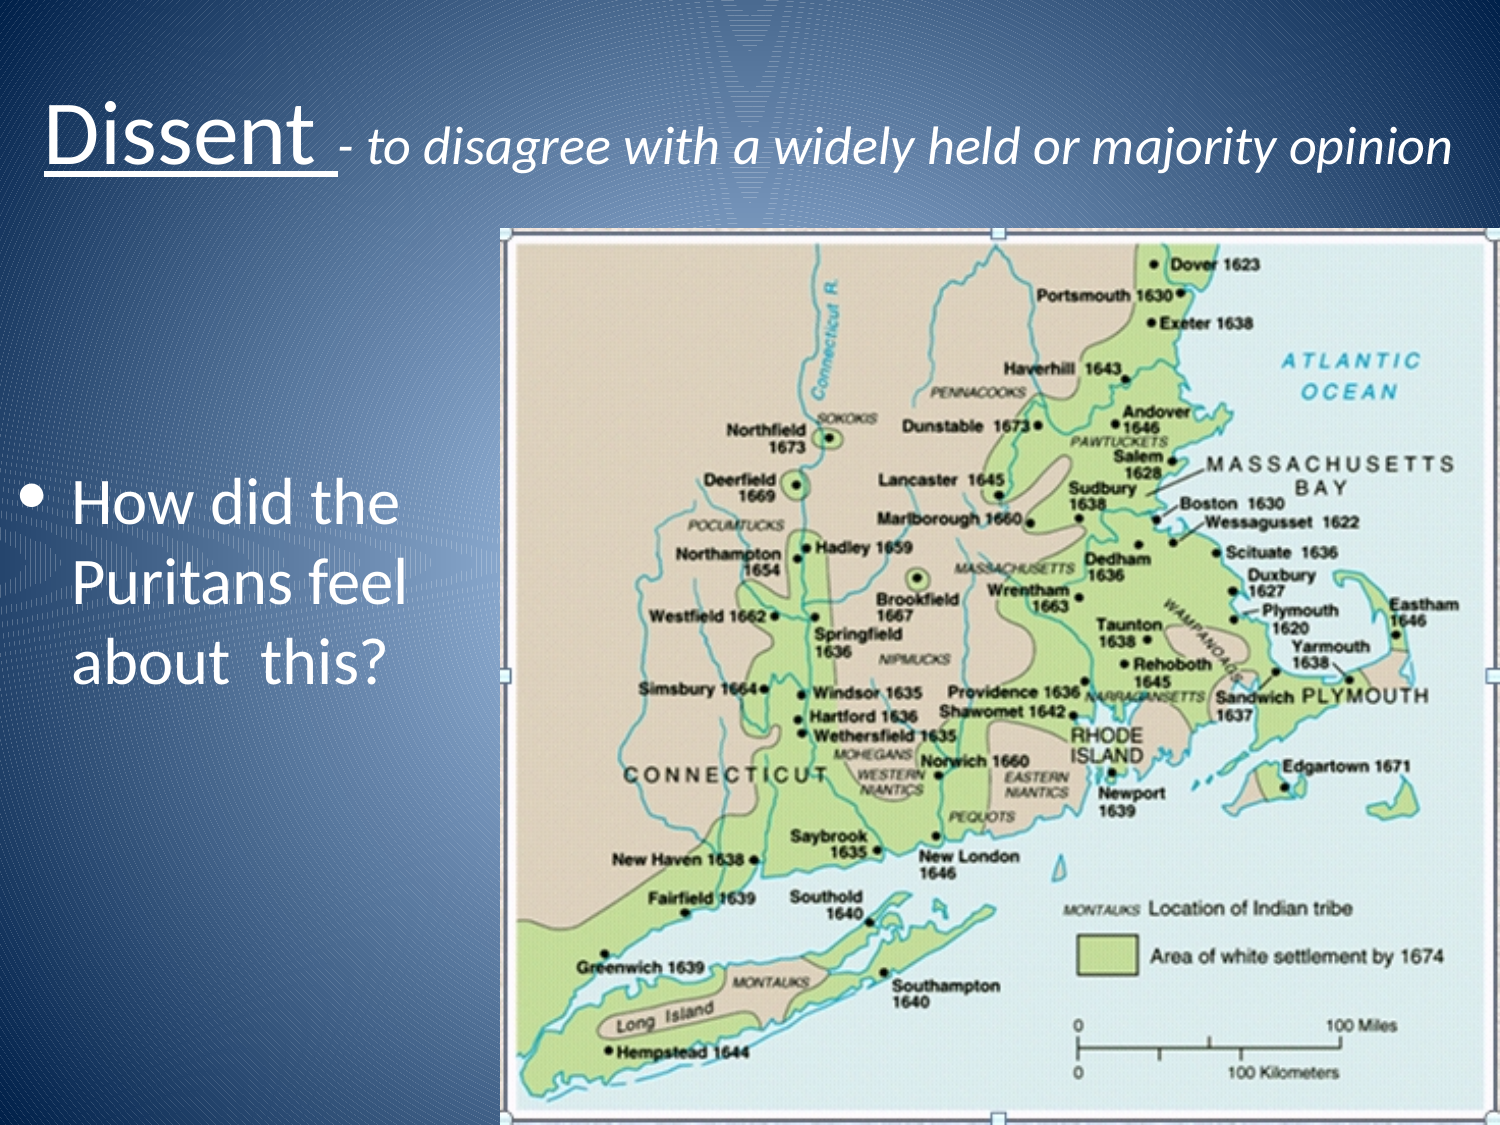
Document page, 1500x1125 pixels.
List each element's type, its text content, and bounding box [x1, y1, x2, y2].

list How did the Puritans feel about this? [0, 450, 494, 1034]
title Dissent - to disagree with a widely held or majority opinion [0, 25, 1500, 231]
picture [499, 228, 1500, 1125]
